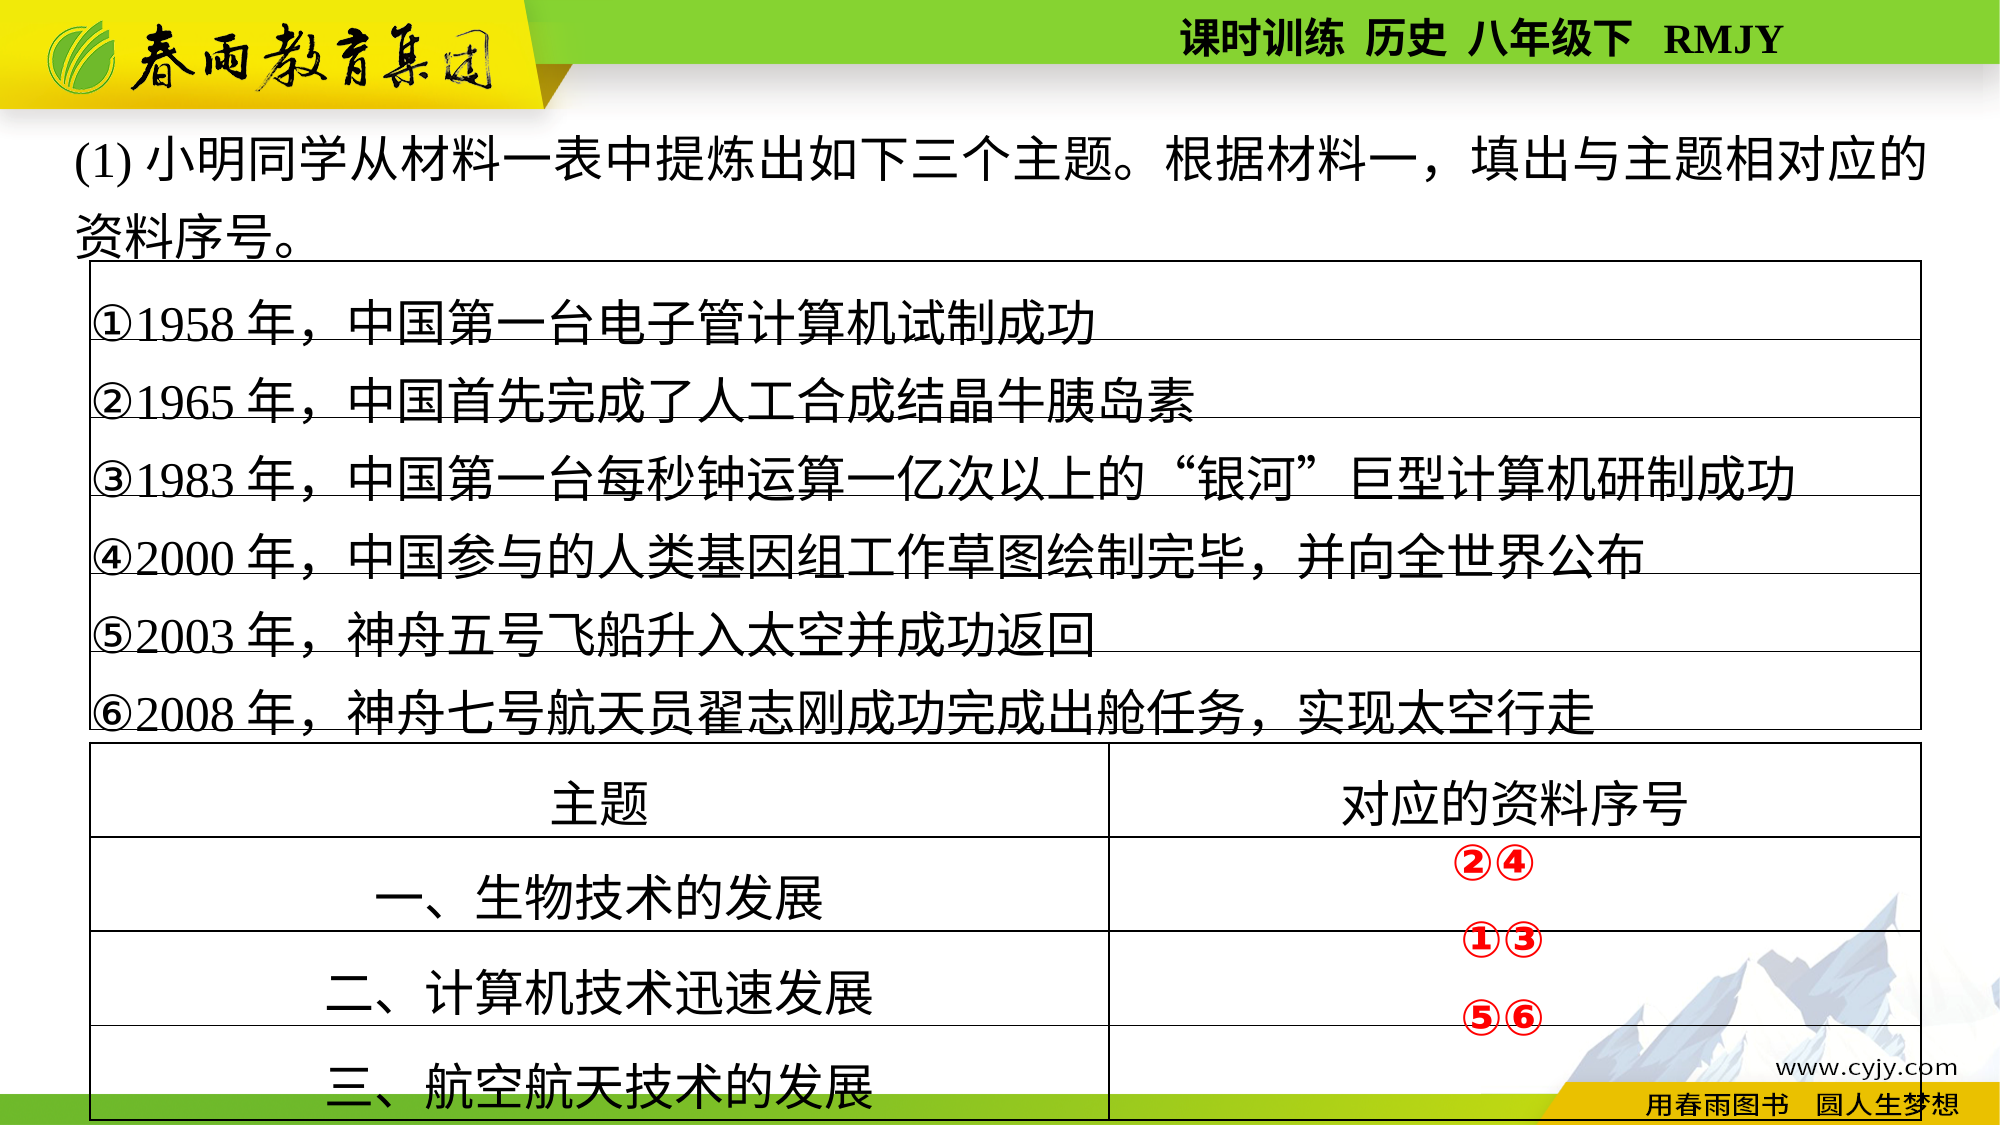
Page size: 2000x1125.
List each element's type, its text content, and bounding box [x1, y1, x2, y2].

table_cell [1110, 1026, 1920, 1119]
text_box ①③ [1445, 900, 1560, 975]
list (1)小明同学从材料一表中提炼出如下三个主题。根据材料一，填出与主题相对应的资料序号。 [59, 101, 1944, 266]
table_cell ⑥2008年，神舟七号航天员翟志刚成功完成出舱任务，实现太空行走 [91, 652, 1920, 729]
text_box ②④ [1436, 823, 1572, 899]
picture [0, 0, 2000, 1125]
table_header 对应的资料序号 [1110, 744, 1920, 836]
table_cell ④2000年，中国参与的人类基因组工作草图绘制完毕，并向全世界公布 [91, 496, 1920, 573]
table_cell ⑤2003年，神舟五号飞船升入太空并成功返回 [91, 574, 1920, 651]
text_box ⑤⑥ [1445, 978, 1560, 1054]
table_cell ②1965年，中国首先完成了人工合成结晶牛胰岛素 [91, 340, 1920, 417]
table_cell 一、生物技术的发展 [91, 838, 1108, 930]
table_cell ③1983年，中国第一台每秒钟运算一亿次以上的“银河”巨型计算机研制成功 [91, 418, 1920, 495]
table_cell [1110, 838, 1920, 930]
table_header ①1958年，中国第一台电子管计算机试制成功 [91, 262, 1920, 339]
table_cell [1110, 932, 1920, 1025]
table_cell 三、航空航天技术的发展 [91, 1026, 1108, 1119]
table_cell 二、计算机技术迅速发展 [91, 932, 1108, 1025]
table_header 主题 [91, 744, 1108, 836]
